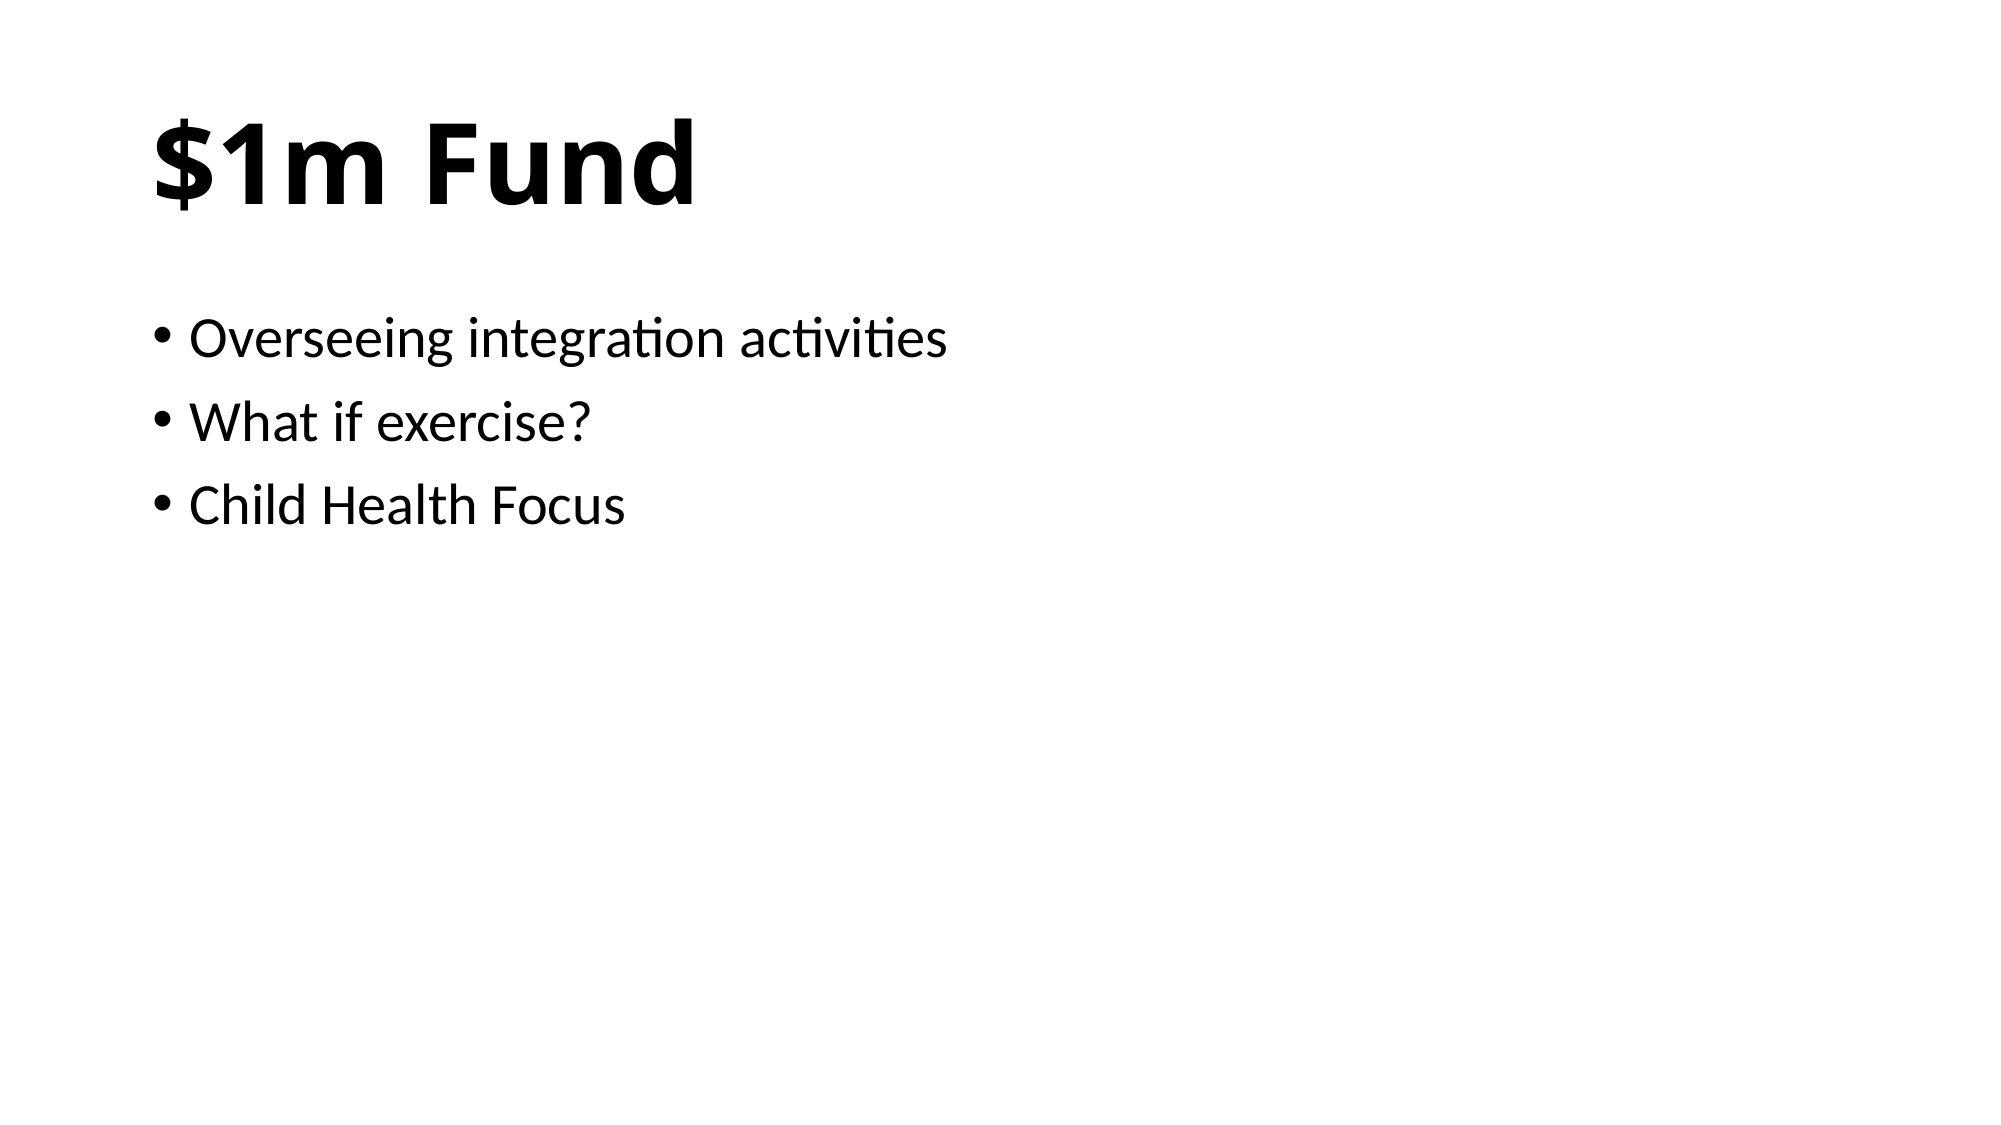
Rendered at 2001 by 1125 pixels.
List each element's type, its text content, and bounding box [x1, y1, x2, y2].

list Overseeing integration activities What if exercise? Child Health Focus [137, 299, 1863, 1014]
title $1m Fund [137, 59, 1863, 278]
